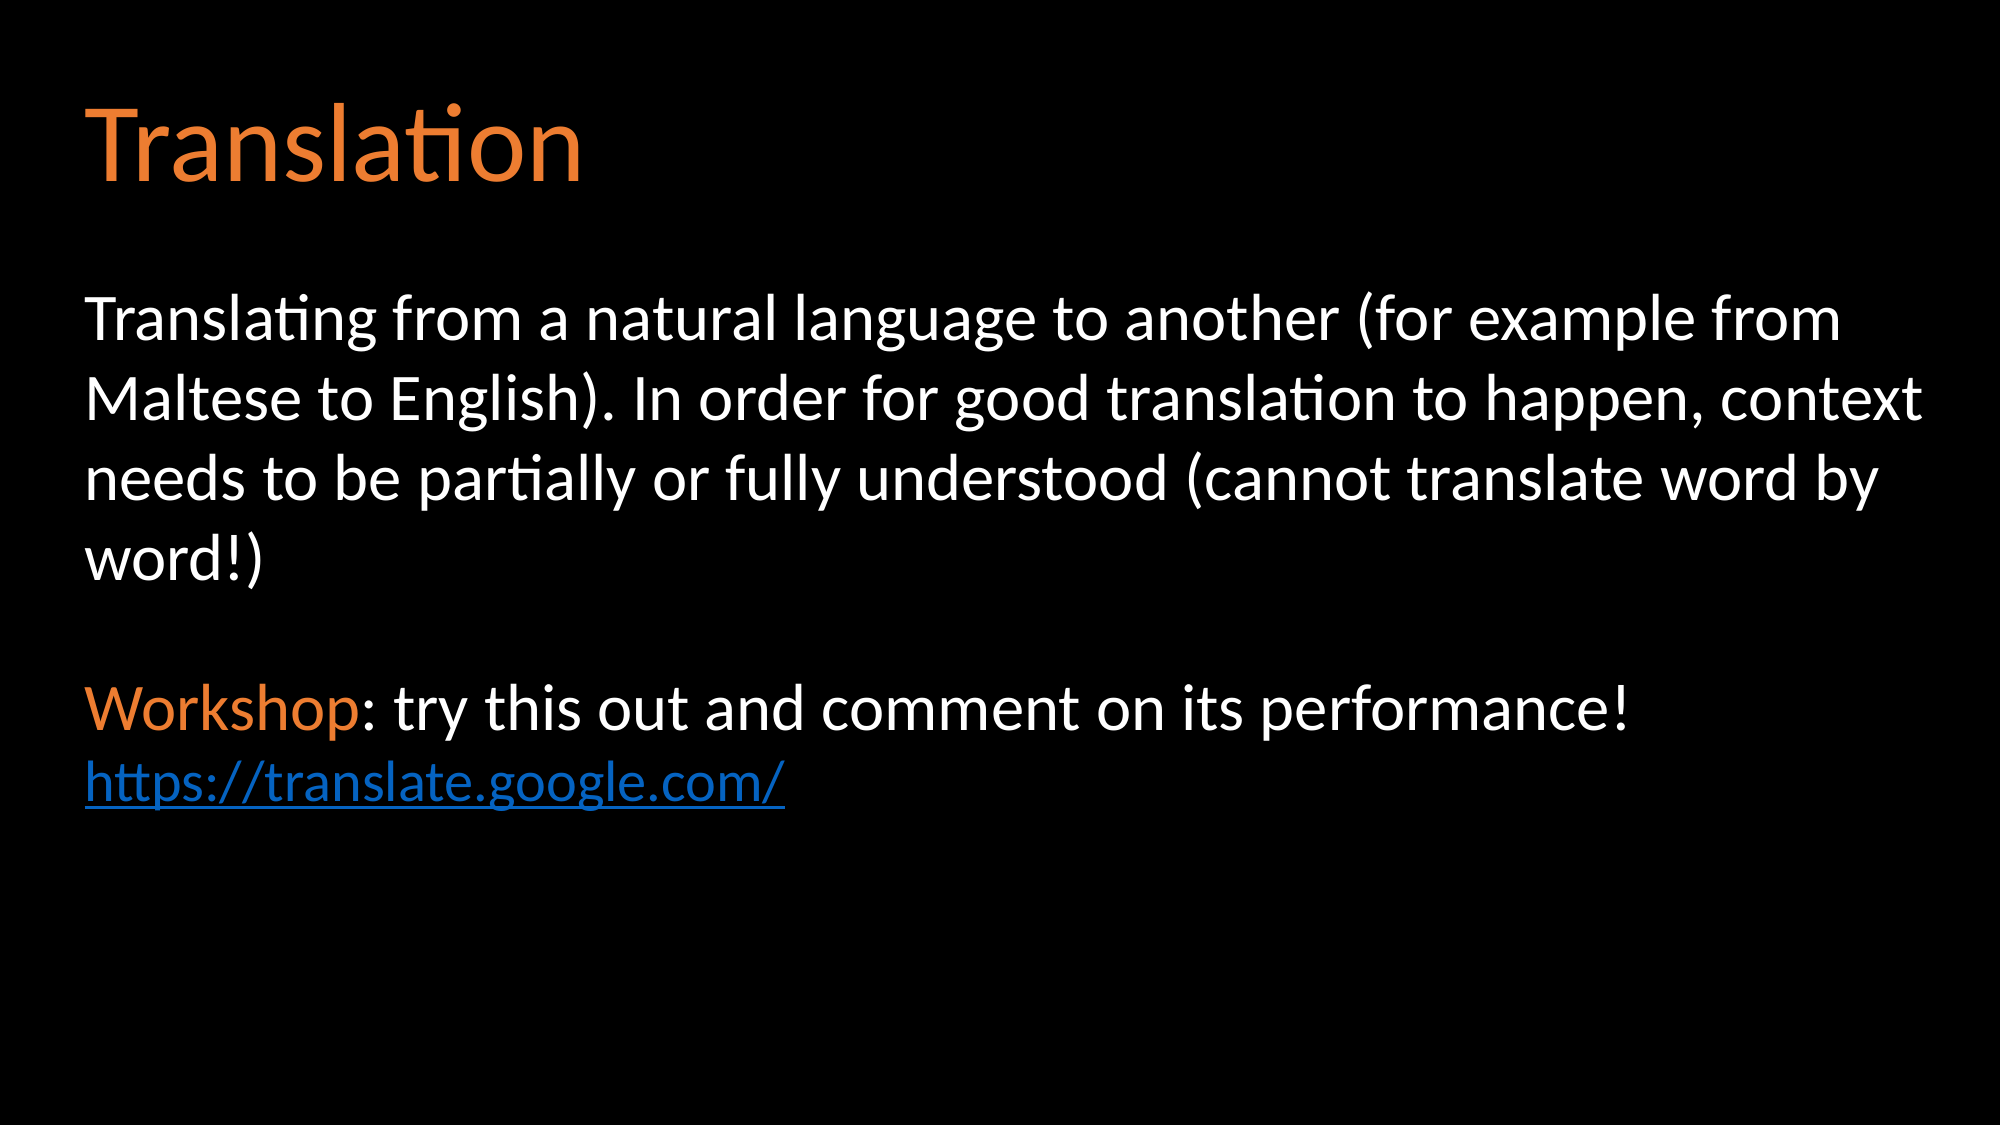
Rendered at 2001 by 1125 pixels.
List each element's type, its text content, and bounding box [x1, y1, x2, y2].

text_box Translation Translating from a natural language to another (for example from Maltese to English). In order for good translation to happen, context needs to be partially or fully understood (cannot translate word by word!) Workshop: try this out and comment on its performance! https://translate.google.com/ [69, 61, 1969, 891]
